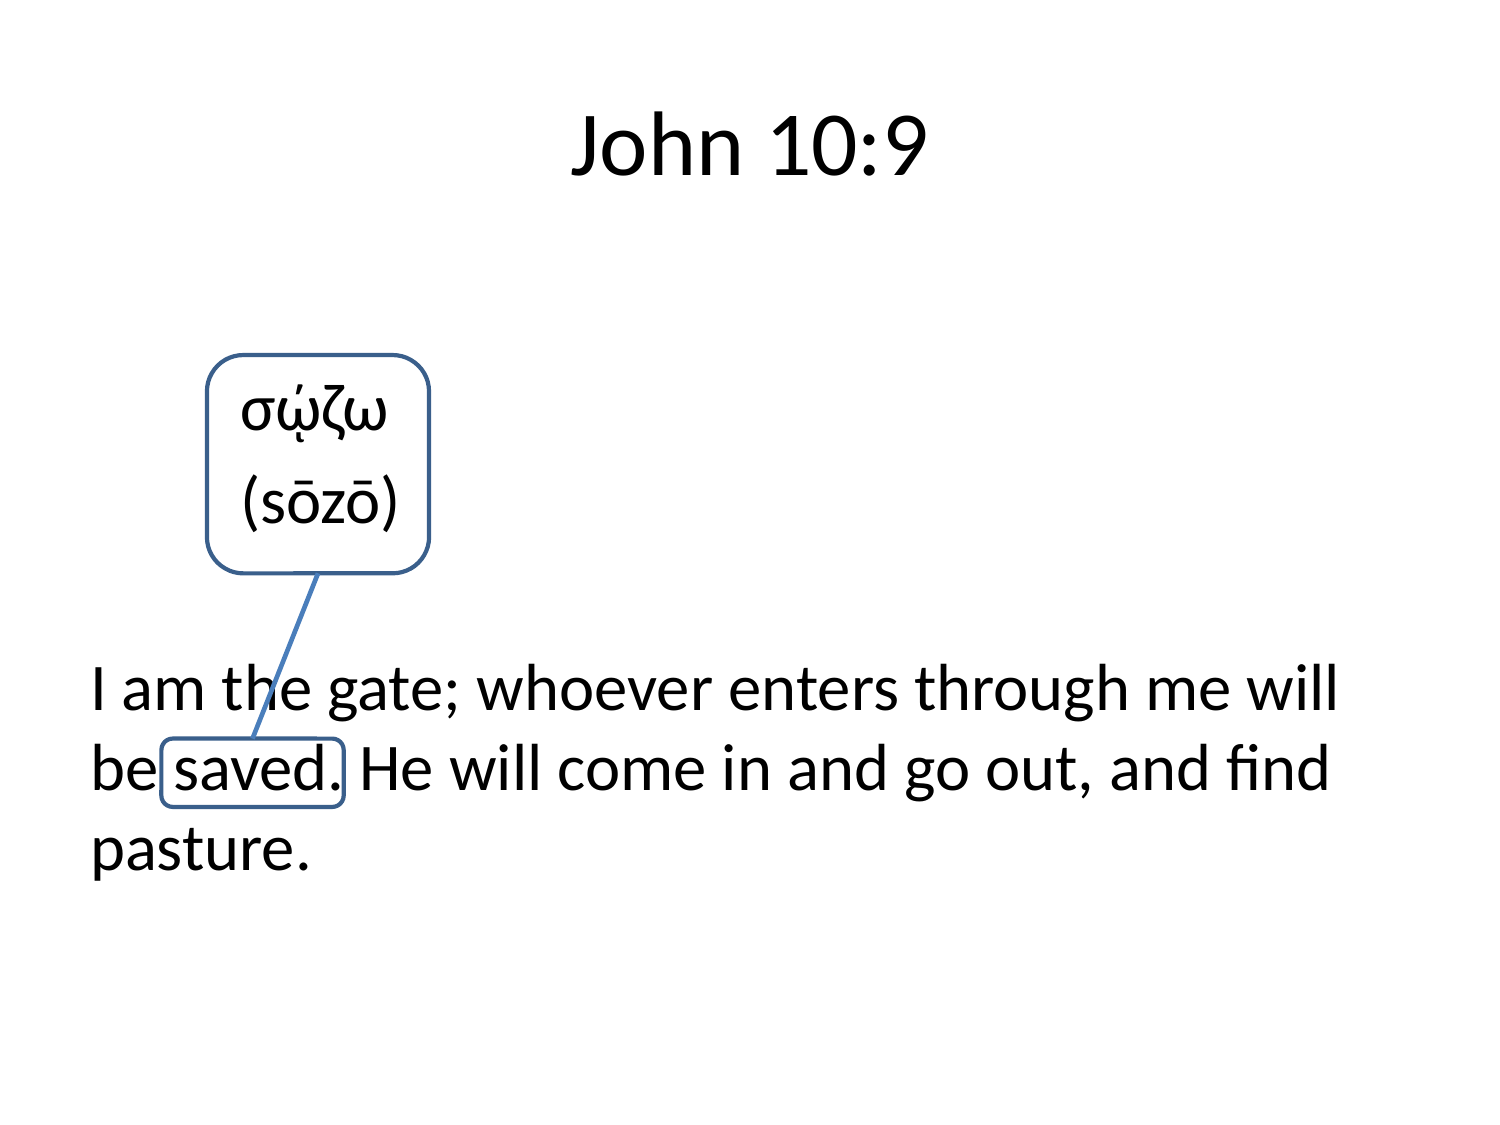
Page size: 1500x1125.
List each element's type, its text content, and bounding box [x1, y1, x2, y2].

text_box [204, 352, 432, 576]
text_box [159, 736, 346, 810]
list σῴζω (sōzō) I am the gate; whoever enters through me will be saved. He will come in and go out, and find pasture. [75, 262, 1425, 1005]
title John 10:9 [75, 45, 1425, 233]
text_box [252, 573, 319, 739]
